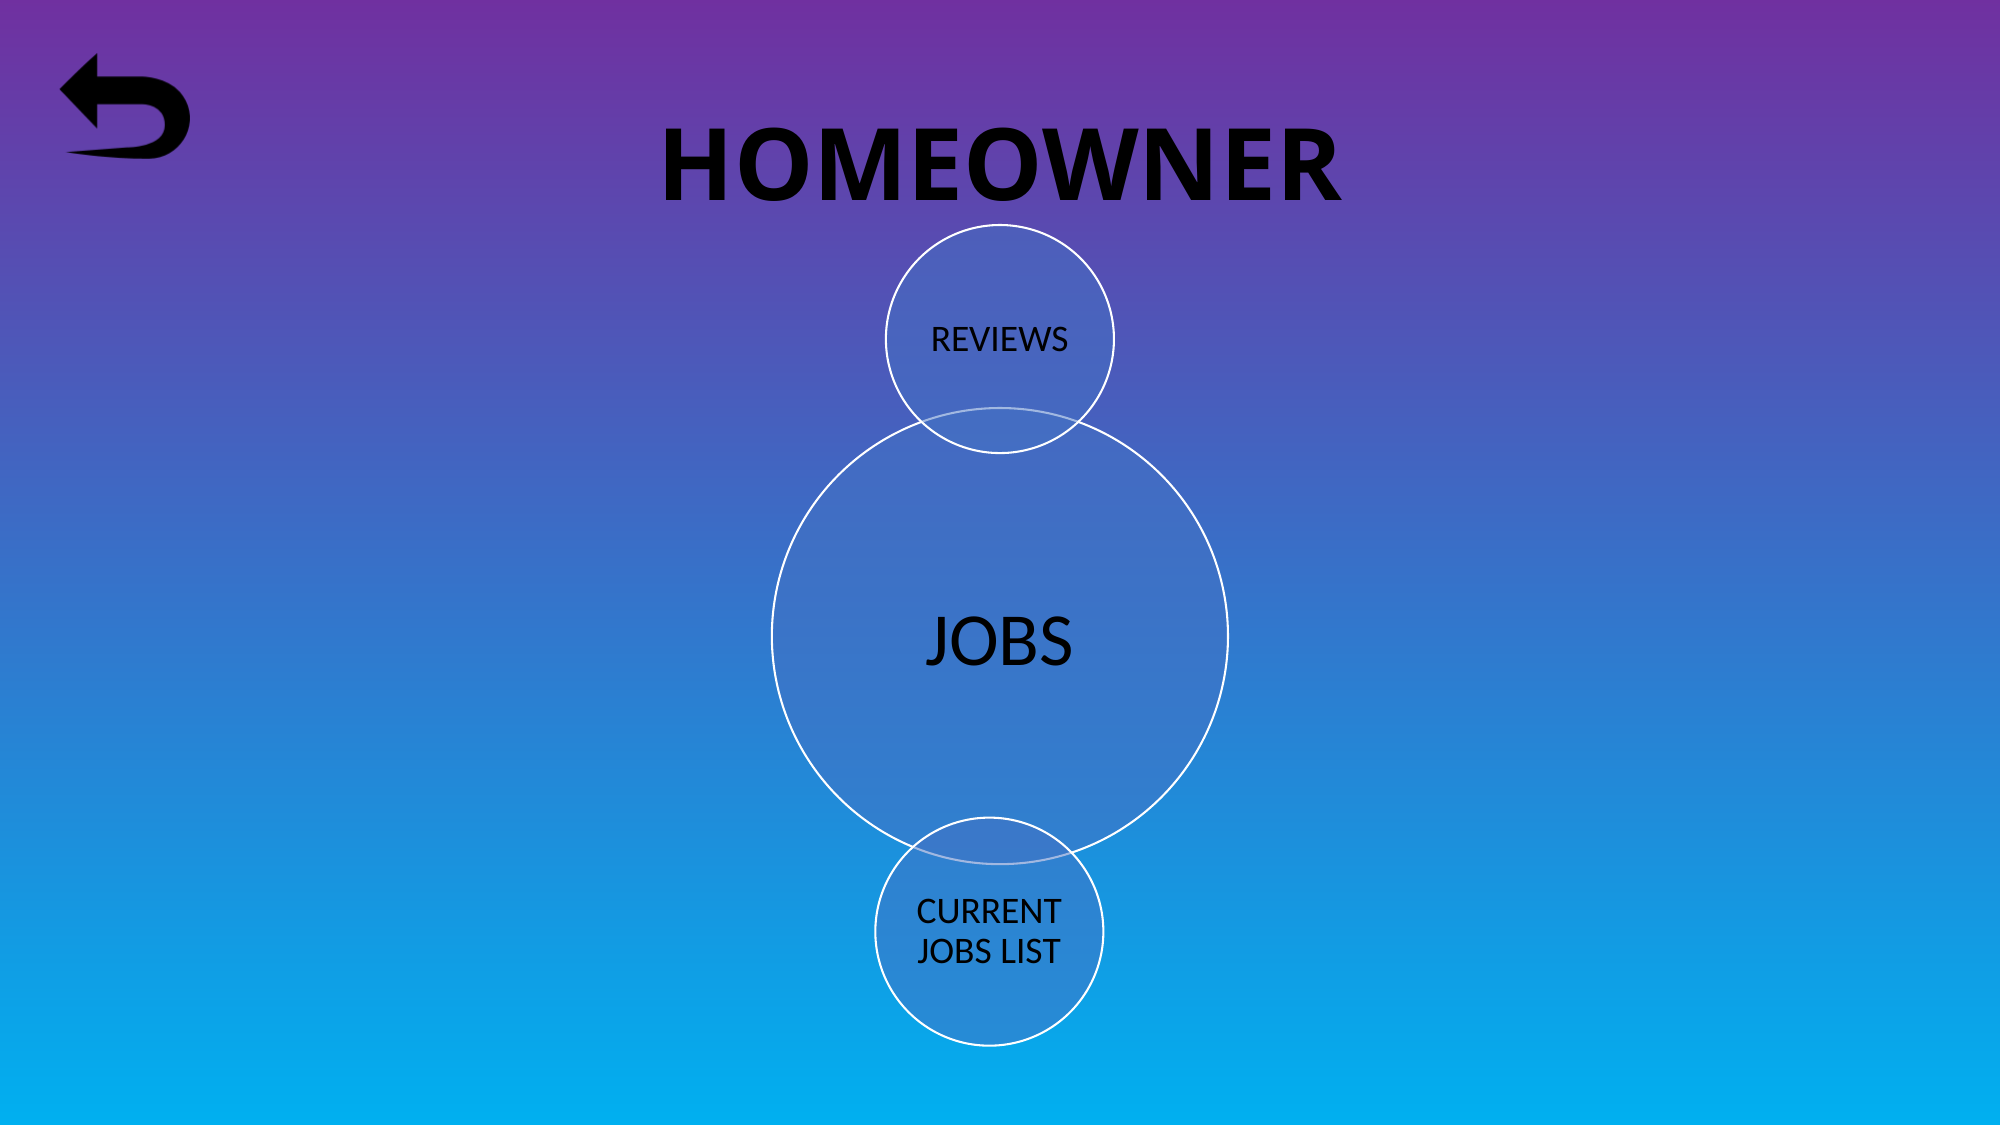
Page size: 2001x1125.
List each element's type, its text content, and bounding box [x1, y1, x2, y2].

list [137, 224, 1863, 1048]
title HOMEOWNER [137, 59, 1863, 224]
picture [50, 31, 201, 182]
